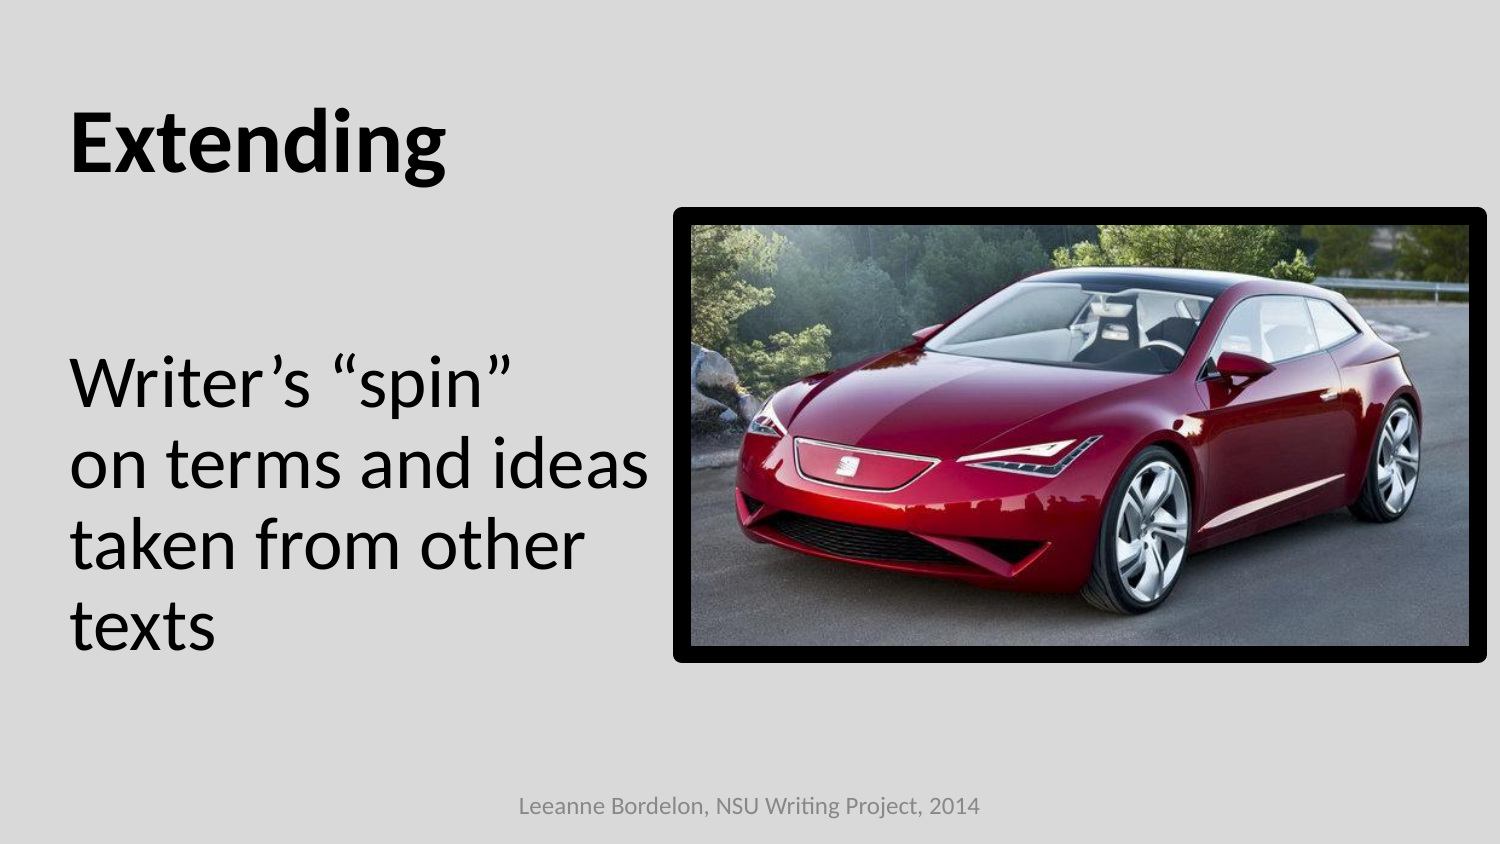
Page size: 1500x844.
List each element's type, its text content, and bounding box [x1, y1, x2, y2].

text_box Writer’s “spin” on terms and ideas taken from other texts [54, 245, 667, 752]
title Extending [54, 99, 1332, 187]
footer Leeanne Bordelon, NSU Writing Project, 2014 [496, 787, 1004, 822]
picture [690, 224, 1470, 647]
